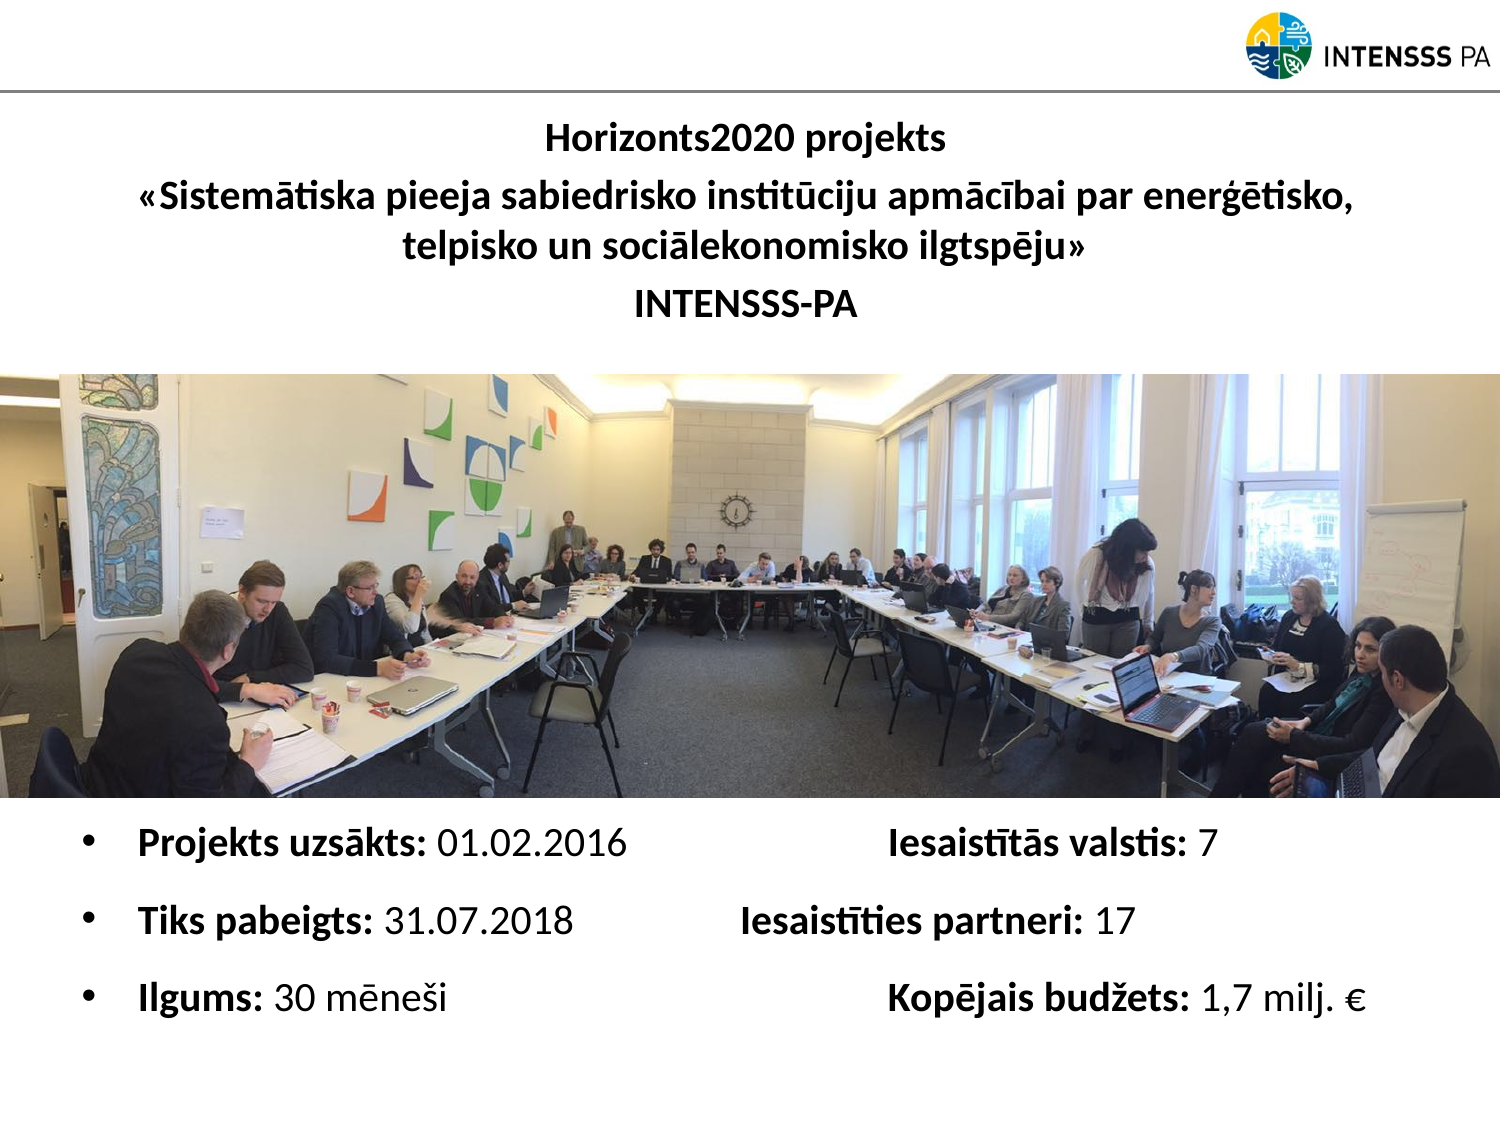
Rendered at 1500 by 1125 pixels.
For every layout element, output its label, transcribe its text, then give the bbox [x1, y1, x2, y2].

picture [0, 373, 1500, 799]
picture [1239, 7, 1495, 85]
list Horizonts2020 projekts «Sistemātiska pieeja sabiedrisko institūciju apmācībai par enerģētisko, telpisko un sociālekonomisko ilgtspēju» INTENSSS-PA Projekts uzsākts: 01.02.2016 Iesaistītās valstis: 7 Tiks pabeigts: 31.07.2018 Iesaistīties partneri: 17 Ilgums: 30 mēneši Kopējais budžets: 1,7 milj. € [66, 806, 1425, 1071]
list Horizonts2020 projekts «Sistemātiska pieeja sabiedrisko institūciju apmācībai par enerģētisko, telpisko un sociālekonomisko ilgtspēju» INTENSSS-PA Projekts uzsākts: 01.02.2016 Iesaistītās valstis: 7 Tiks pabeigts: 31.07.2018 Iesaistīties partneri: 17 Ilgums: 30 mēneši Kopējais budžets: 1,7 milj. € [66, 101, 1425, 372]
